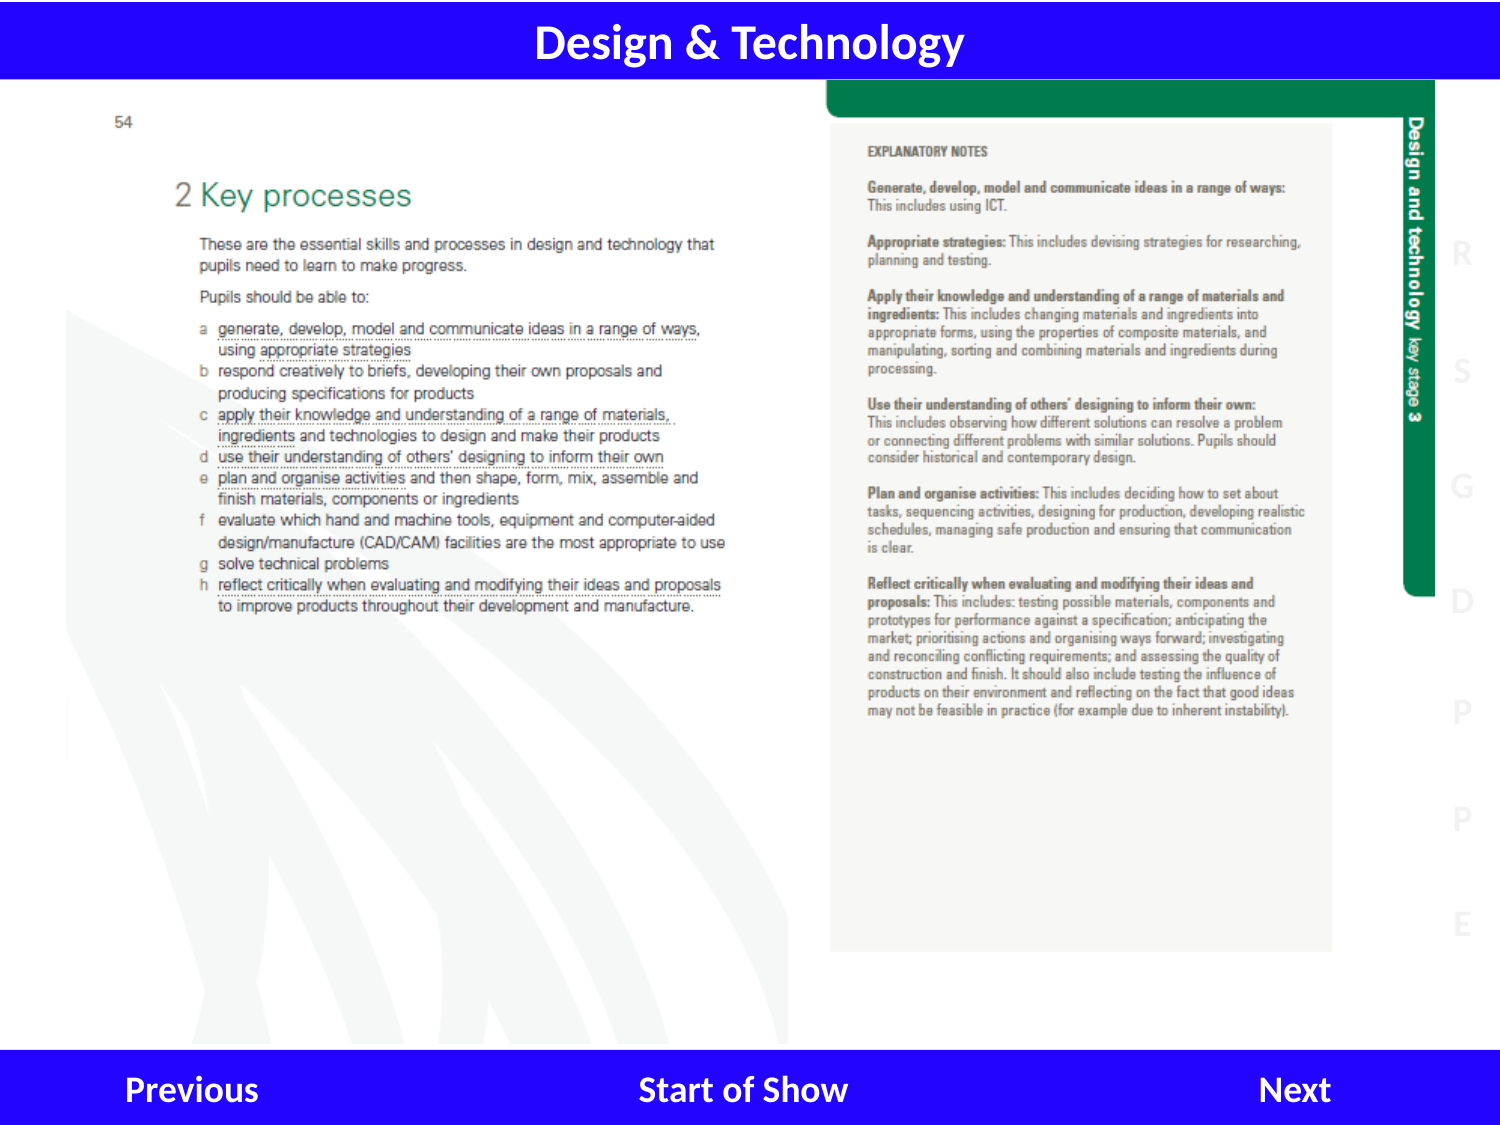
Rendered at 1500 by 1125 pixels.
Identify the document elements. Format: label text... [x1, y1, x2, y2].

text_box [0, 73, 1500, 81]
text_box [0, 1048, 1500, 1125]
text_box Next [1118, 1061, 1472, 1114]
picture [66, 80, 1436, 1044]
text_box Start of Show [384, 1061, 1103, 1114]
text_box Design & Technology [0, 2, 1500, 73]
text_box Previous [15, 1061, 369, 1114]
